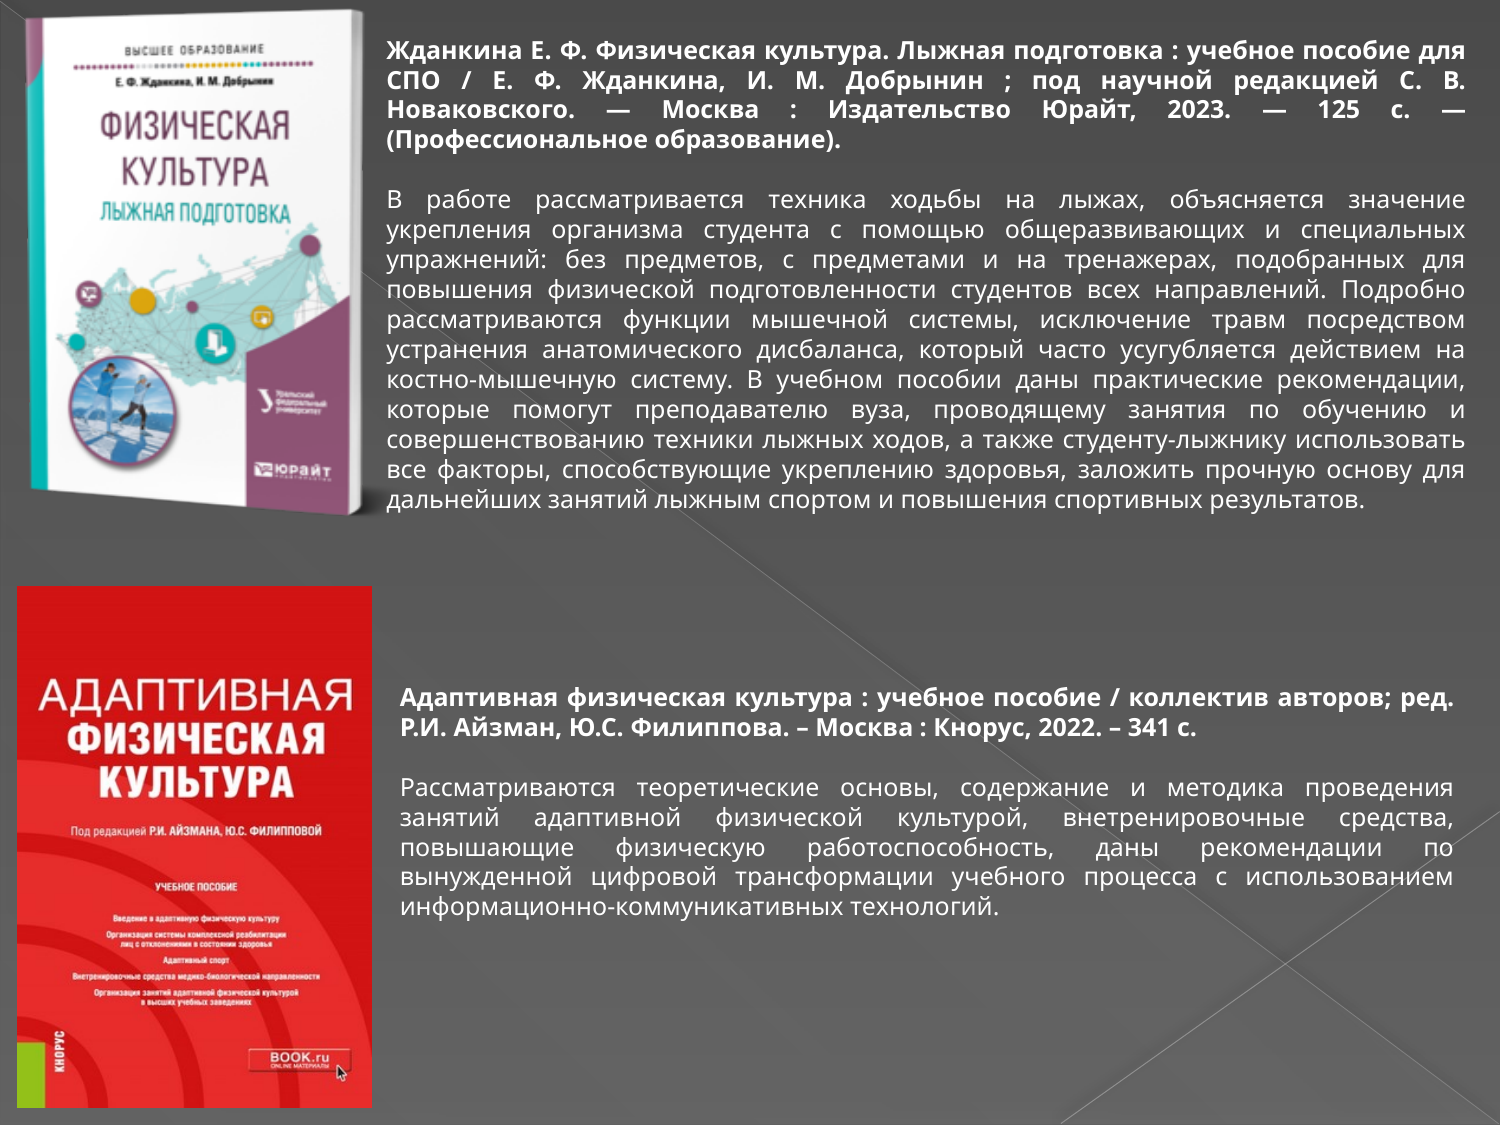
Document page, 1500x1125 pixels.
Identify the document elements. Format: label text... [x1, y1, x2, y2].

text_box Жданкина Е. Ф. Физическая культура. Лыжная подготовка : учебное пособие для СПО / Е. Ф. Жданкина, И. М. Добрынин ; под научной редакцией С. В. Новаковского. — Москва : Издательство Юрайт, 2023. — 125 с. — (Профессиональное образование). В работе рассматривается техника ходьбы на лыжах, объясняется значение укрепления организма студента с помощью общеразвивающих и специальных упражнений: без предметов, с предметами и на тренажерах, подобранных для повышения физической подготовленности студентов всех направлений. Подробно рассматриваются функции мышечной системы, исключение травм посредством устранения анатомического дисбаланса, который часто усугубляется действием на костно-мышечную систему. В учебном пособии даны практические рекомендации, которые помогут преподавателю вуза, проводящему занятия по обучению и совершенствованию техники лыжных ходов, а также студенту-лыжнику использовать все факторы, способствующие укреплению здоровья, заложить прочную основу для дальнейших занятий лыжным спортом и повышения спортивных результатов. [424, 26, 1483, 521]
picture [0, 0, 420, 563]
picture [17, 585, 372, 1109]
text_box Адаптивная физическая культура : учебное пособие / коллектив авторов; ред. Р.И. Айзман, Ю.С. Филиппова. – Москва : Кнорус, 2022. – 341 с. Рассматриваются теоретические основы, содержание и методика проведения занятий адаптивной физической культурой, внетренировочные средства, повышающие физическую работоспособность, даны рекомендации по вынужденной цифровой трансформации учебного процесса с использованием информационно-коммуникативных технологий. [385, 673, 1471, 959]
